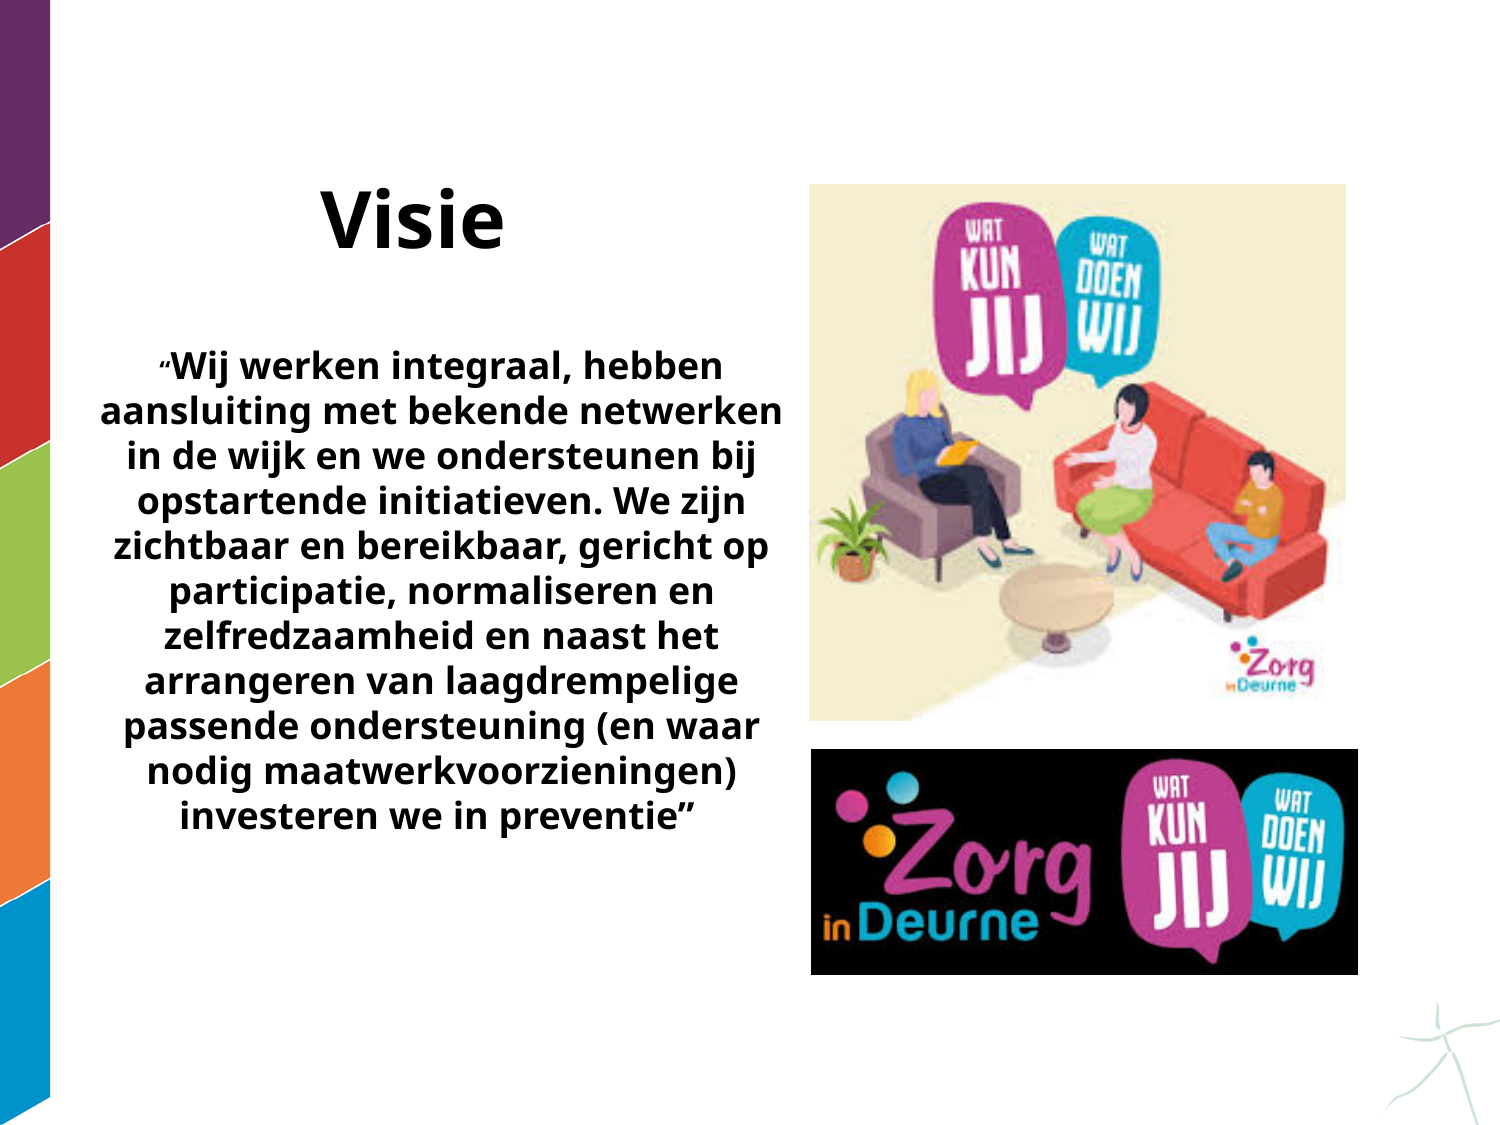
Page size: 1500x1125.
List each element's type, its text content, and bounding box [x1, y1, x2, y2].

picture [0, 0, 1500, 1125]
title Visie [183, 122, 644, 262]
list “Wij werken integraal, hebben aansluiting met bekende netwerken in de wijk en we ondersteunen bij opstartende initiatieven. We zijn zichtbaar en bereikbaar, gericht op participatie, normaliseren en zelfredzaamheid en naast het arrangeren van laagdrempelige passende ondersteuning (en waar nodig maatwerkvoorzieningen) investeren we in preventie” [75, 262, 809, 1005]
